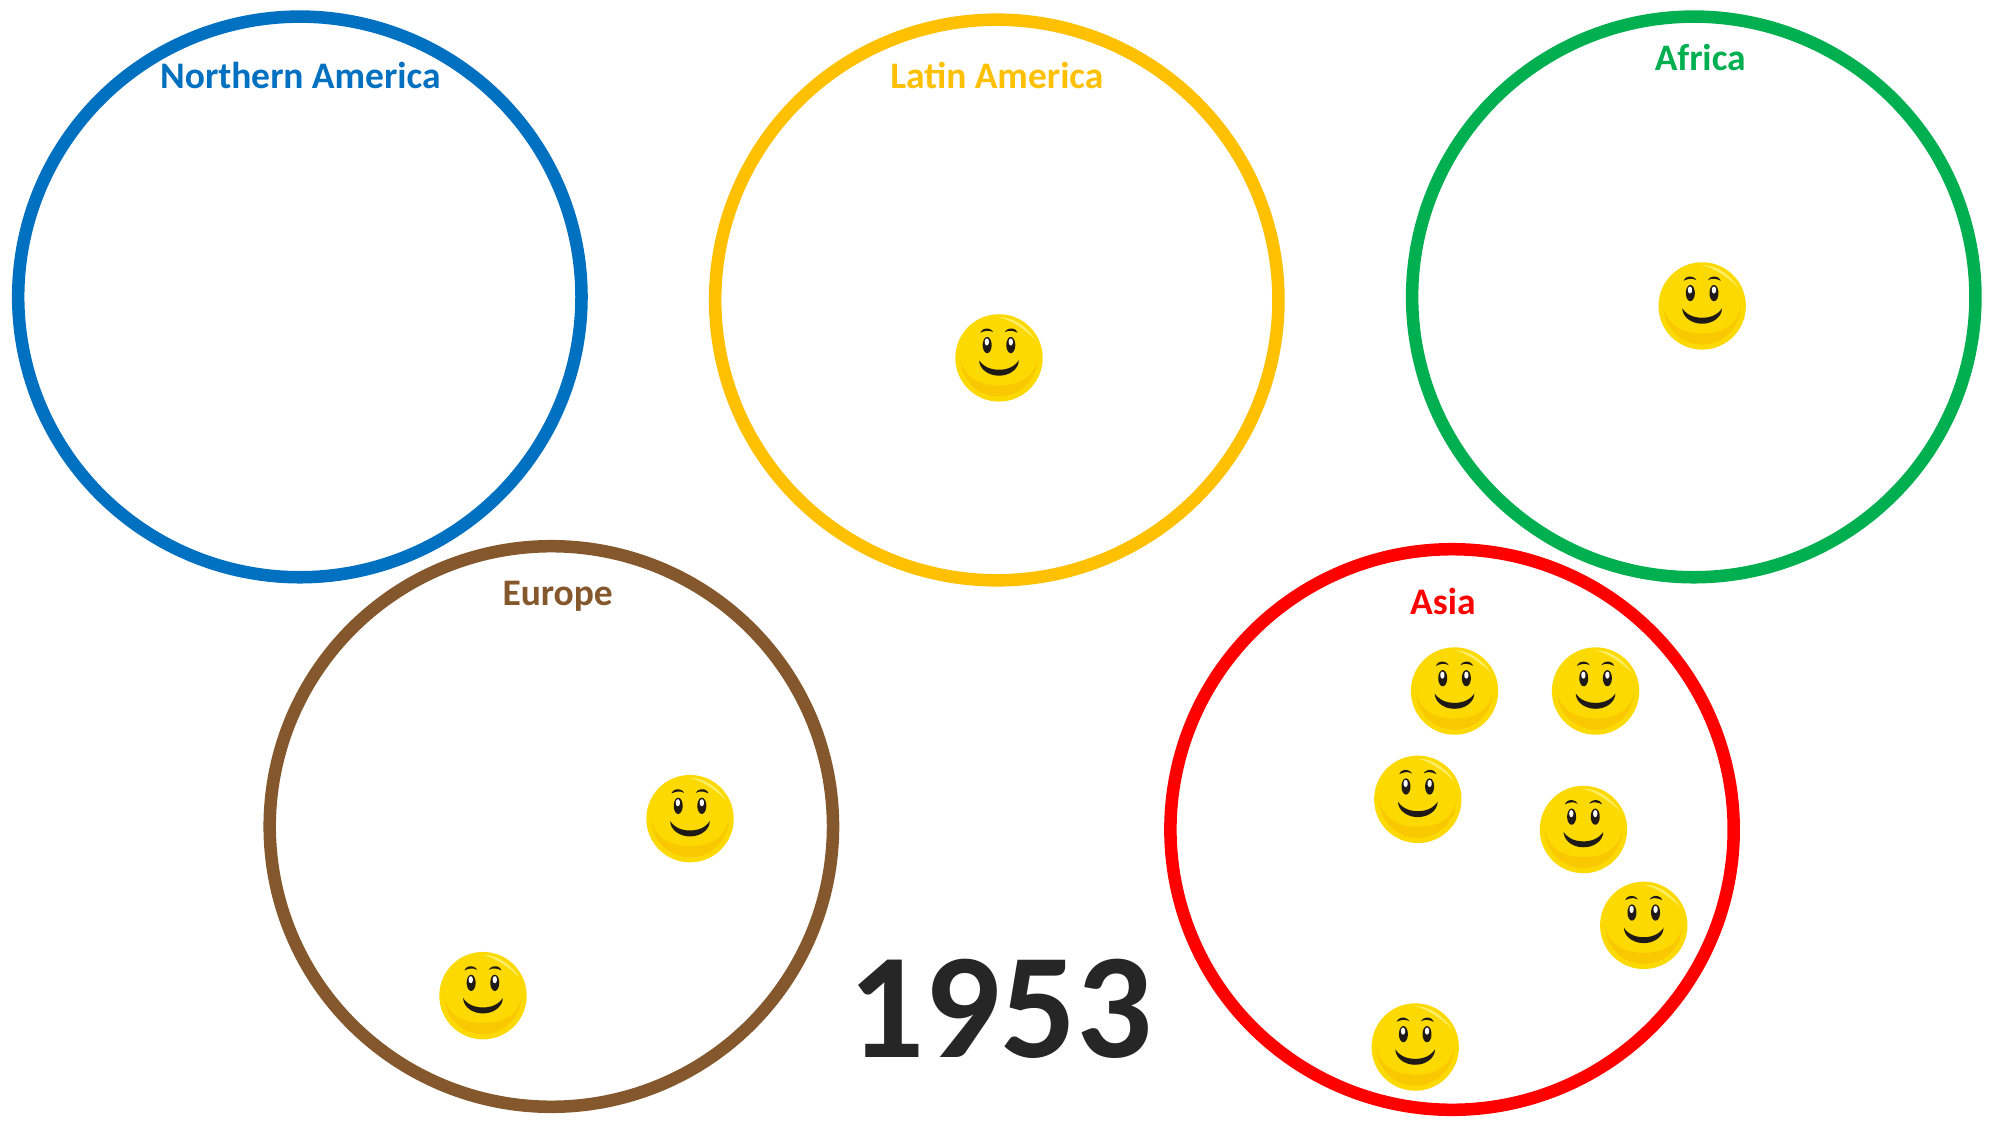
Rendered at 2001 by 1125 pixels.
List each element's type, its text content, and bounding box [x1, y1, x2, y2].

text_box [1411, 15, 1977, 579]
text_box [268, 545, 835, 1108]
picture [955, 314, 1043, 402]
text_box [1169, 548, 1735, 1111]
text_box Asia [1395, 569, 1493, 630]
picture [1600, 881, 1688, 970]
picture [439, 951, 527, 1040]
text_box Northern America [145, 43, 497, 104]
text_box 1953 [820, 900, 1181, 1095]
text_box [714, 46, 1280, 582]
picture [646, 774, 734, 863]
picture [1539, 785, 1628, 874]
picture [1551, 647, 1640, 735]
text_box Africa [1640, 25, 1788, 86]
text_box Europe [488, 560, 647, 621]
picture [1374, 755, 1462, 843]
text_box Latin America [875, 43, 1122, 104]
picture [1371, 1003, 1459, 1091]
picture [1658, 262, 1746, 350]
text_box [881, 18, 1112, 43]
text_box [17, 61, 583, 579]
text_box [178, 15, 422, 43]
picture [1410, 647, 1499, 735]
